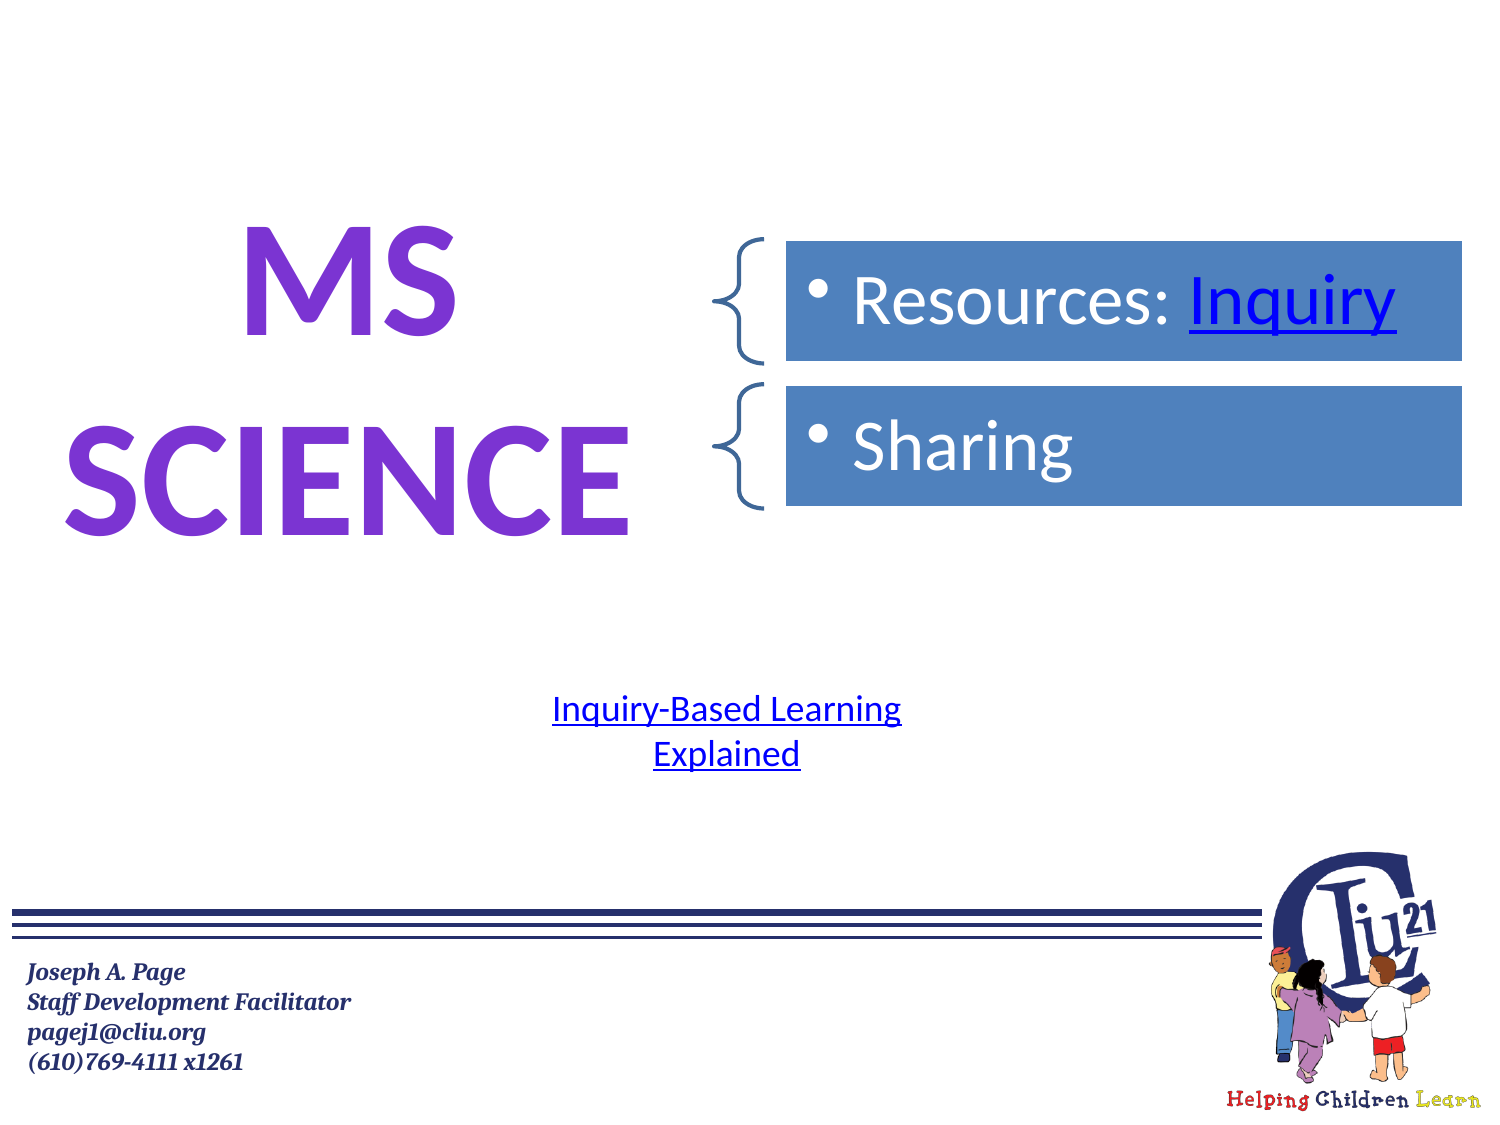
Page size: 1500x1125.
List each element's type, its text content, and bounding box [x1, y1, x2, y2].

text_box MS Science [47, 161, 458, 577]
text_box Joseph A. Page Staff Development Facilitator pagej1@cliu.org (610)769-4111 x1261 [12, 947, 579, 1083]
text_box Inquiry-Based Learning Explained [537, 676, 917, 782]
picture [1208, 837, 1500, 1121]
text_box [463, 122, 1465, 625]
